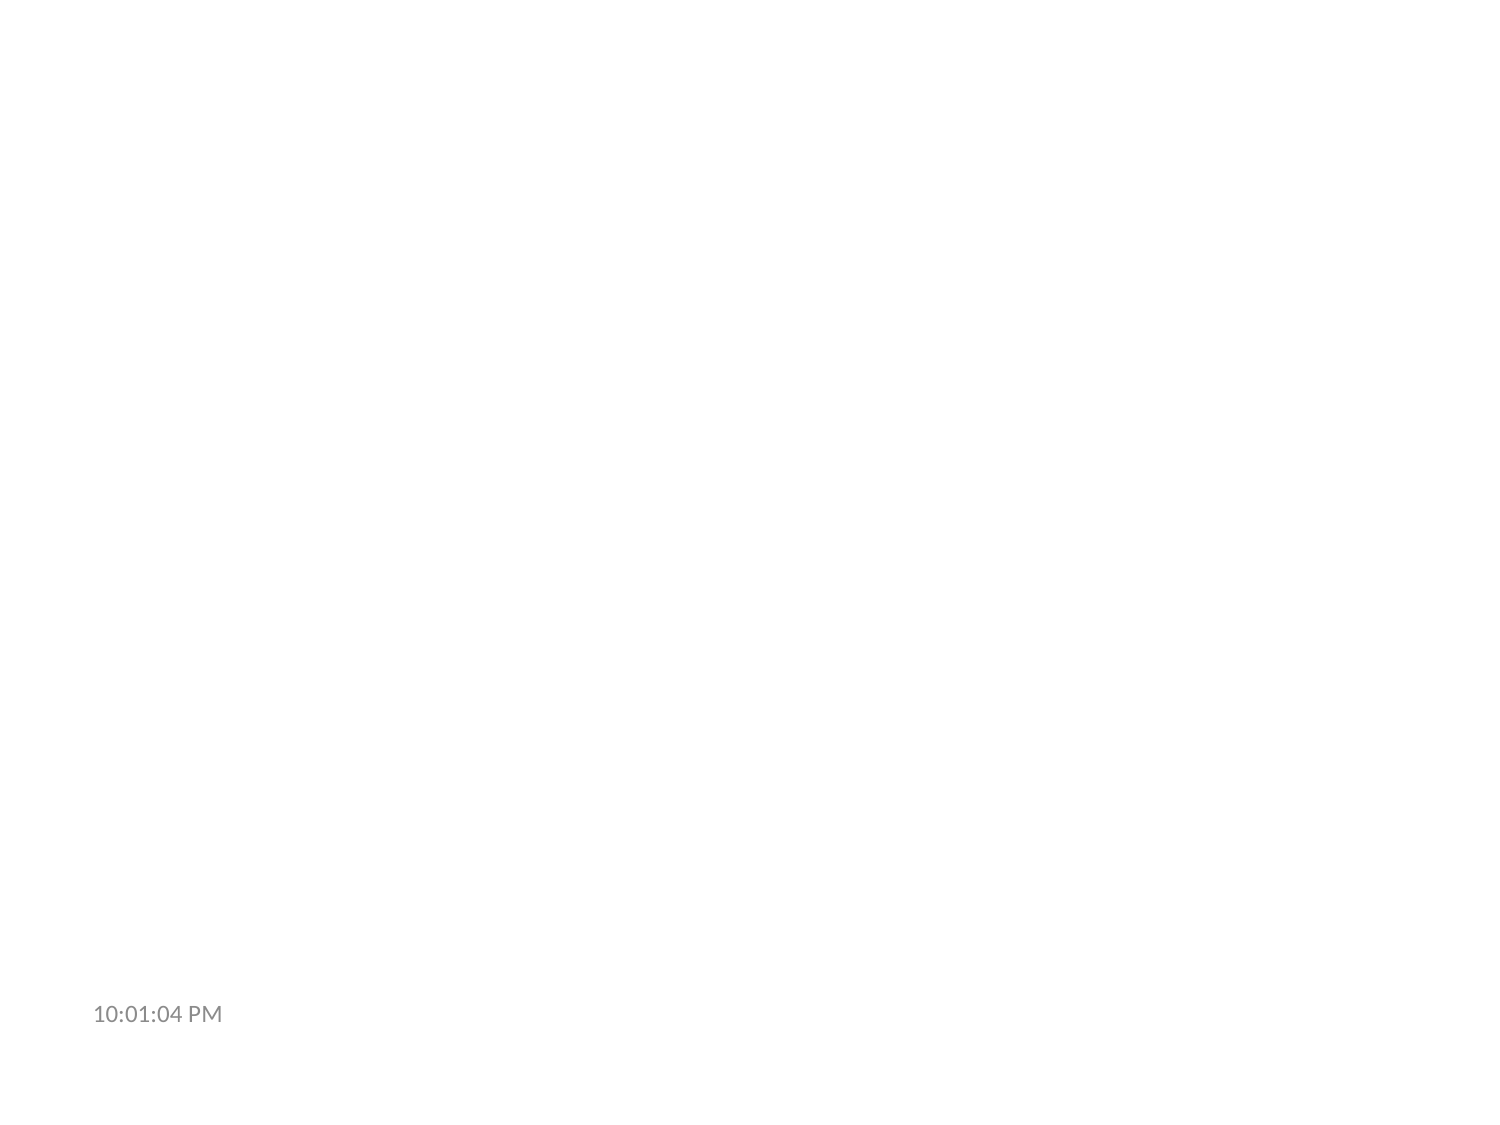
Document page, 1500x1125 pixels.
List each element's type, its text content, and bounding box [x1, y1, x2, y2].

text_box 3:35:09 PM [77, 982, 428, 1043]
